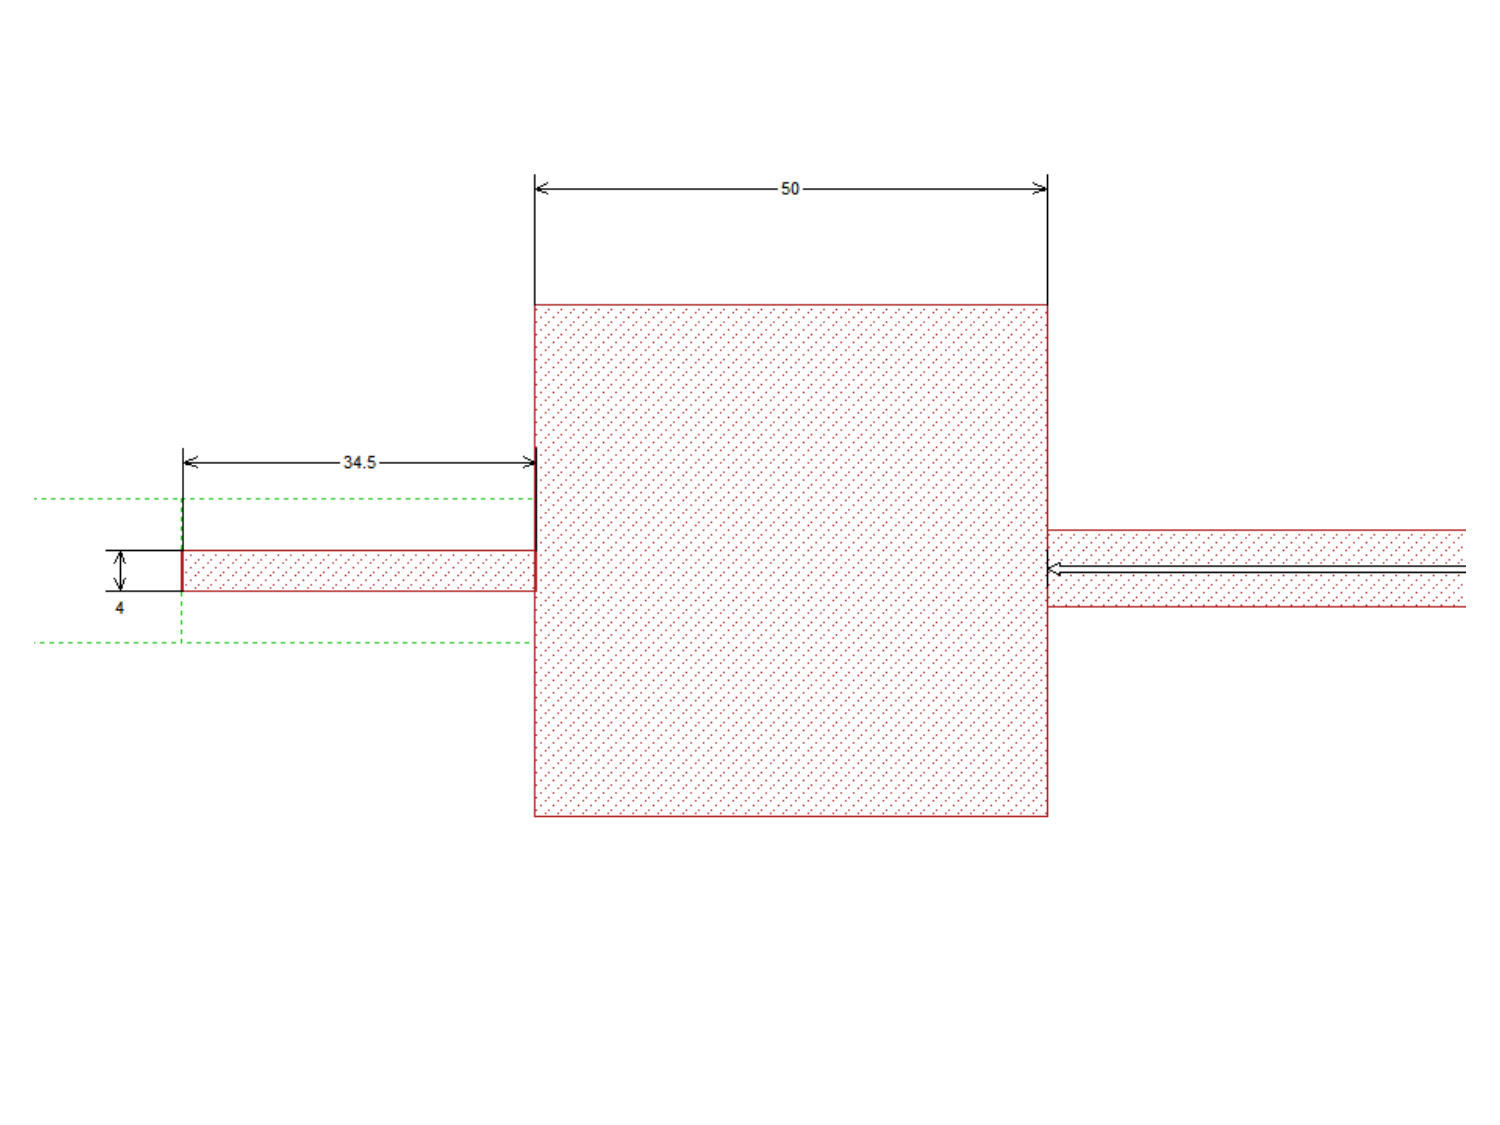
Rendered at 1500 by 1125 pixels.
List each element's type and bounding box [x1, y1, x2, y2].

picture [34, 126, 1466, 999]
